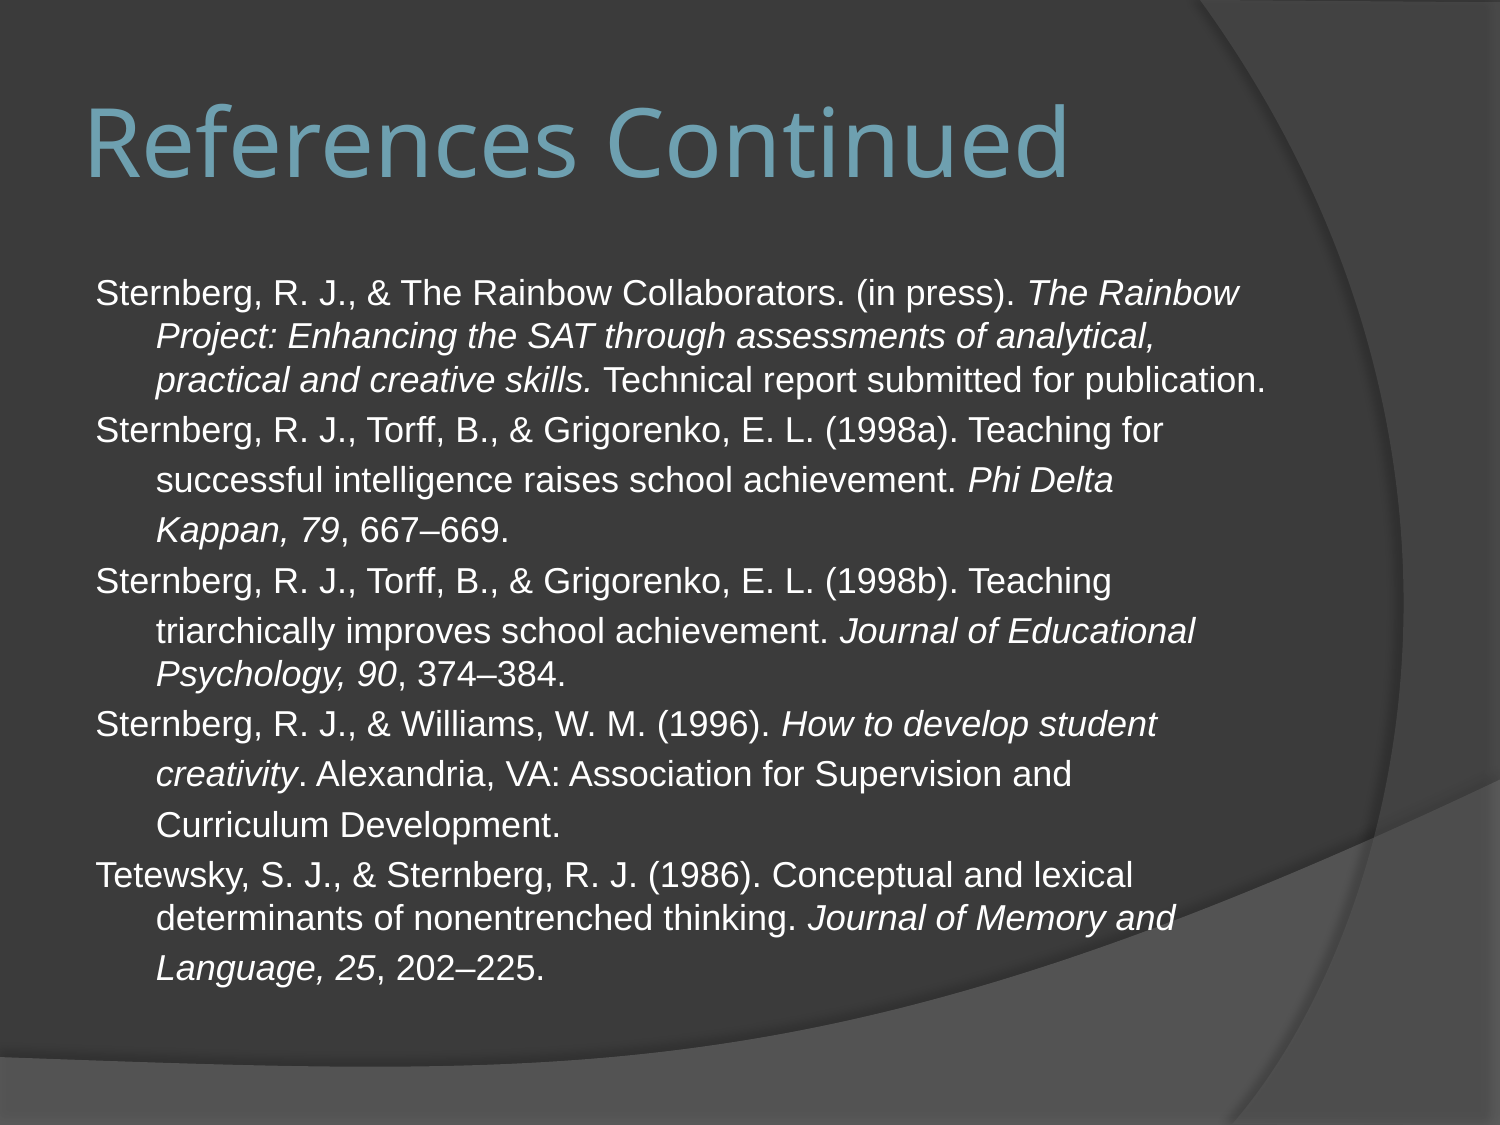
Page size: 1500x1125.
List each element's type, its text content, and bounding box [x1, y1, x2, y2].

title References Continued [75, 45, 1300, 233]
list Sternberg, R. J., & The Rainbow Collaborators. (in press). The Rainbow Project: Enhancing the SAT through assessments of analytical, practical and creative skills. Technical report submitted for publication. Sternberg, R. J., Torff, B., & Grigorenko, E. L. (1998a). Teaching for successful intelligence raises school achievement. Phi Delta Kappan, 79, 667–669. Sternberg, R. J., Torff, B., & Grigorenko, E. L. (1998b). Teaching triarchically improves school achievement. Journal of Educational Psychology, 90, 374–384. Sternberg, R. J., & Williams, W. M. (1996). How to develop student creativity. Alexandria, VA: Association for Supervision and Curriculum Development. Tetewsky, S. J., & Sternberg, R. J. (1986). Conceptual and lexical determinants of nonentrenched thinking. Journal of Memory and Language, 25, 202–225. [75, 262, 1300, 1005]
